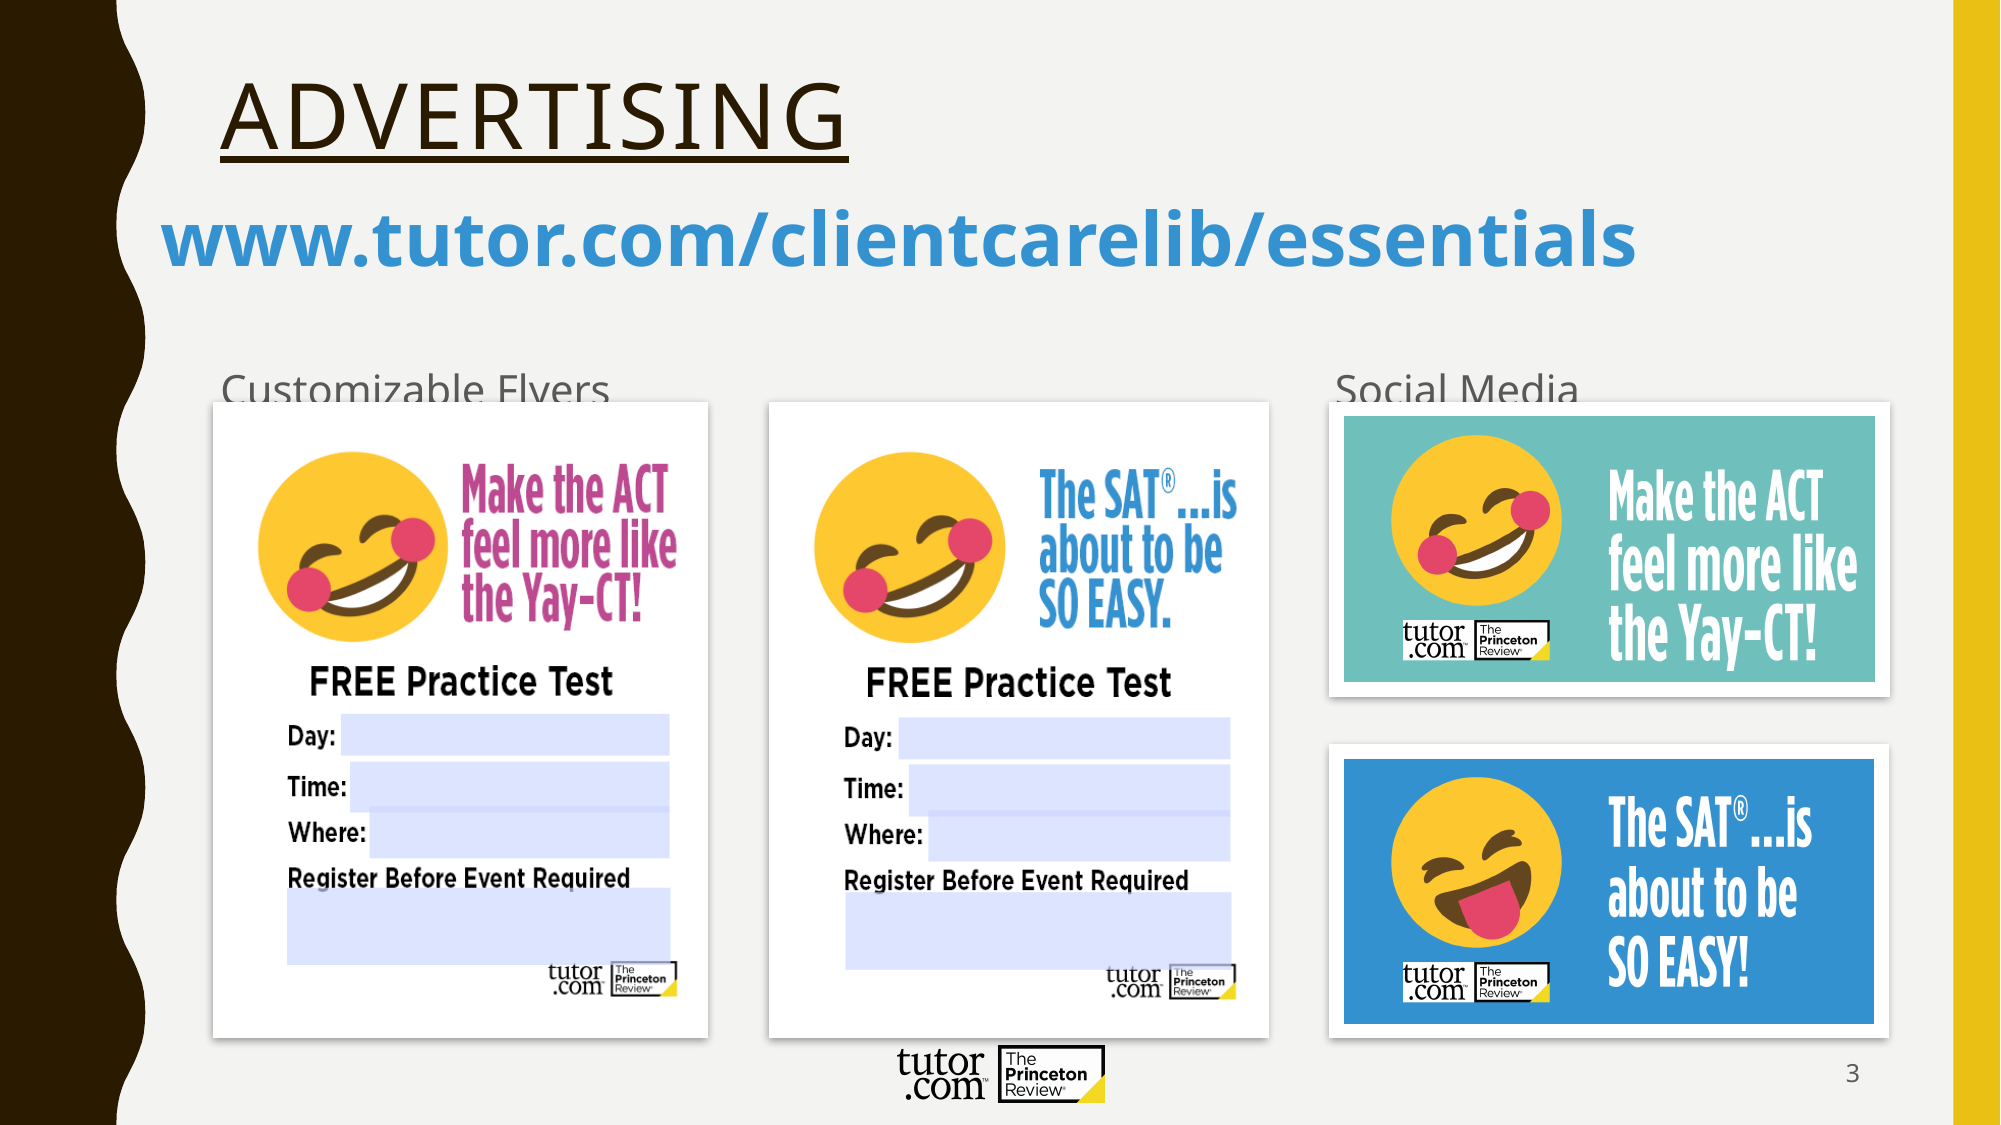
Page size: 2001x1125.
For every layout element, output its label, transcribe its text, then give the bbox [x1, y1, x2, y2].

text_box www.tutor.com/clientcarelib/essentials [145, 184, 1654, 289]
picture [783, 416, 1255, 1024]
slide_number 3 [1412, 1047, 1875, 1103]
title advertising [205, 62, 1875, 294]
picture [897, 1045, 1105, 1103]
list Customizable Flyers Social Media [205, 351, 1875, 941]
picture [227, 416, 694, 1024]
picture [1343, 758, 1875, 1024]
picture [1343, 416, 1875, 682]
